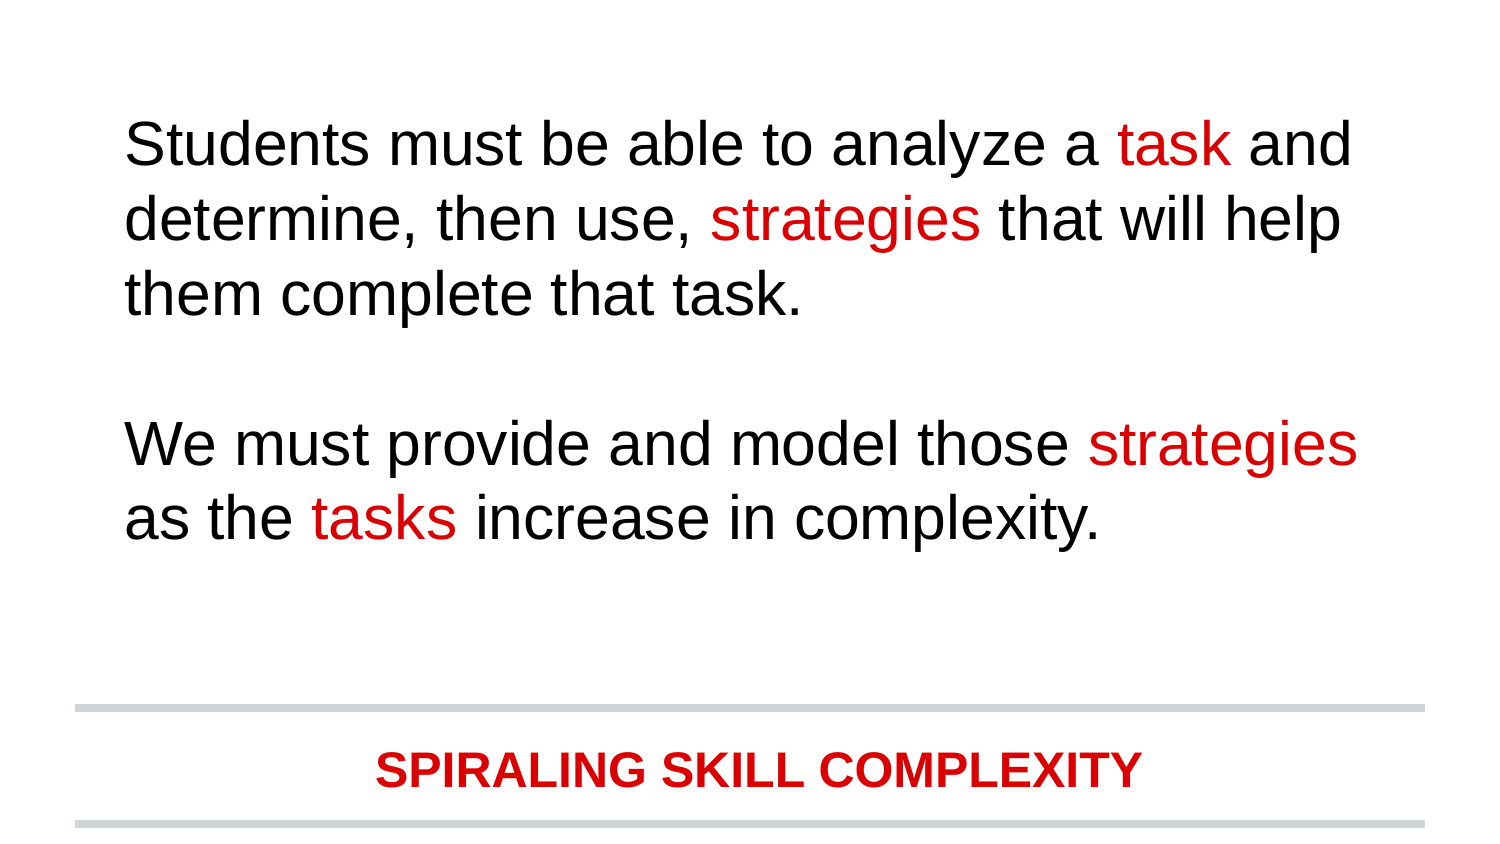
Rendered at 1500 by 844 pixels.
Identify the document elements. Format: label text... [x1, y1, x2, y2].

text_box Students must be able to analyze a task and determine, then use, strategies that will help them complete that task. We must provide and model those strategies as the tasks increase in complexity. [109, 87, 1386, 677]
list SPIRALING SKILL COMPLEXITY [75, 722, 1425, 808]
